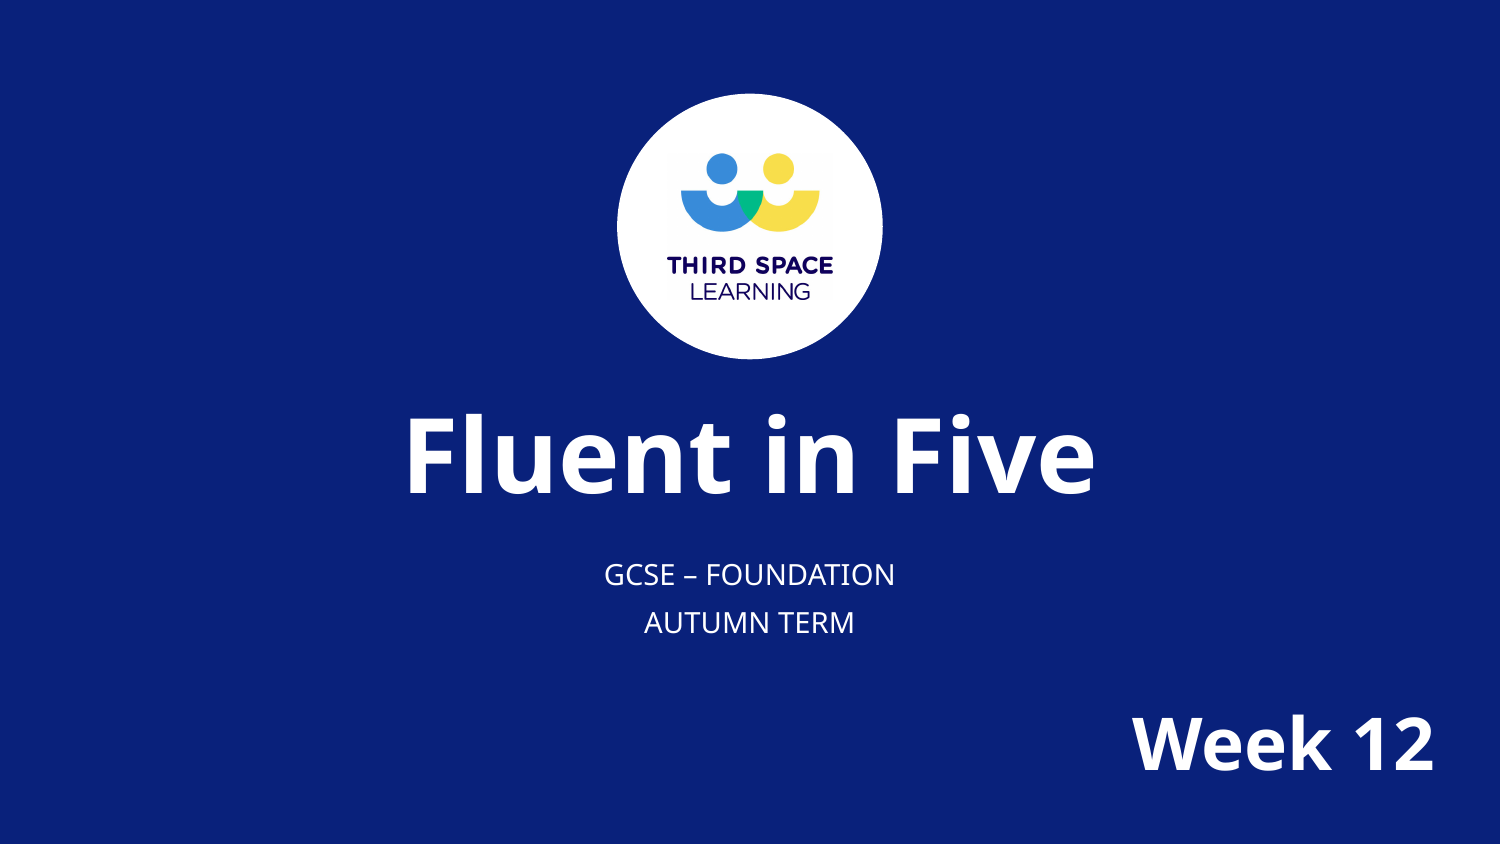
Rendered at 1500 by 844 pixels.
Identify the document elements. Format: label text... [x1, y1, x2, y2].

picture [667, 153, 833, 300]
text_box Week 12 [332, 682, 1451, 800]
